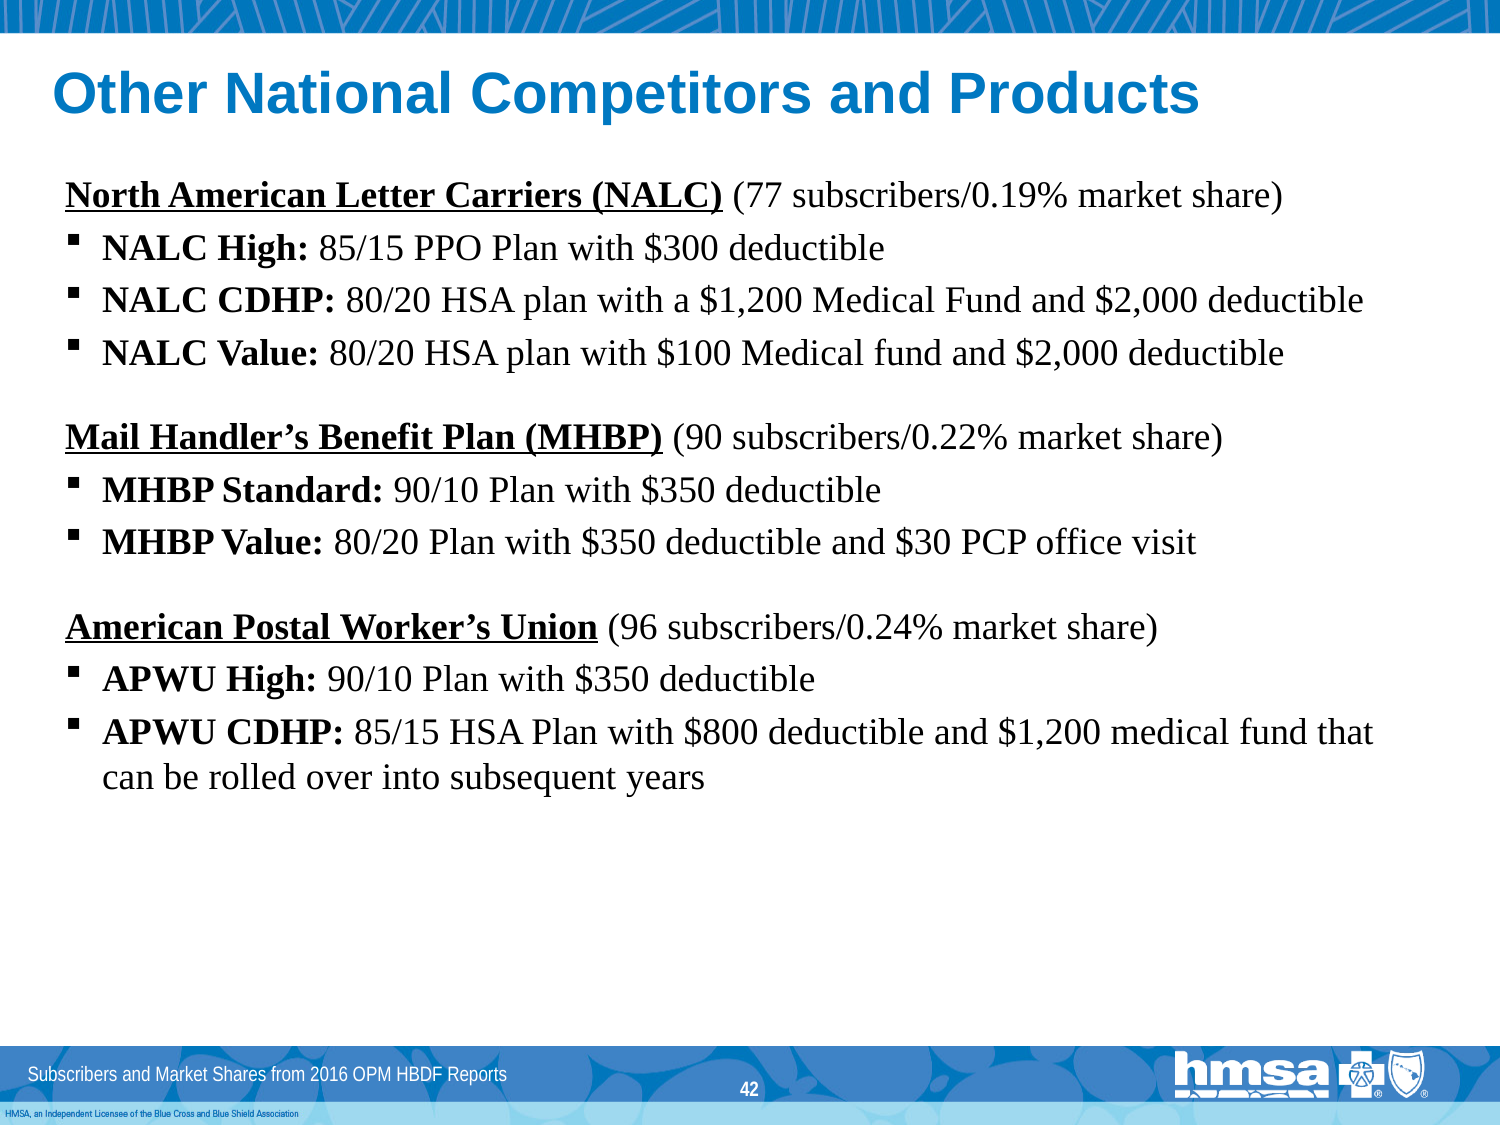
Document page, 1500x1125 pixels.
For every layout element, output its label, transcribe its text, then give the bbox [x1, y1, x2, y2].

slide_number 42 [725, 1064, 1075, 1113]
list North American Letter Carriers (NALC) (77 subscribers/0.19% market share) NALC High: 85/15 PPO Plan with $300 deductible NALC CDHP: 80/20 HSA plan with a $1,200 Medical Fund and $2,000 deductible NALC Value: 80/20 HSA plan with $100 Medical fund and $2,000 deductible Mail Handler’s Benefit Plan (MHBP) (90 subscribers/0.22% market share) MHBP Standard: 90/10 Plan with $350 deductible MHBP Value: 80/20 Plan with $350 deductible and $30 PCP office visit American Postal Worker’s Union (96 subscribers/0.24% market share) APWU High: 90/10 Plan with $350 deductible APWU CDHP: 85/15 HSA Plan with $800 deductible and $1,200 medical fund that can be rolled over into subsequent years [50, 162, 1450, 1000]
picture [0, 1046, 1500, 1125]
picture [0, 0, 1500, 34]
title Other National Competitors and Products [37, 50, 1388, 130]
slide_number Subscribers and Market Shares from 2016 OPM HBDF Reports [12, 1046, 675, 1100]
